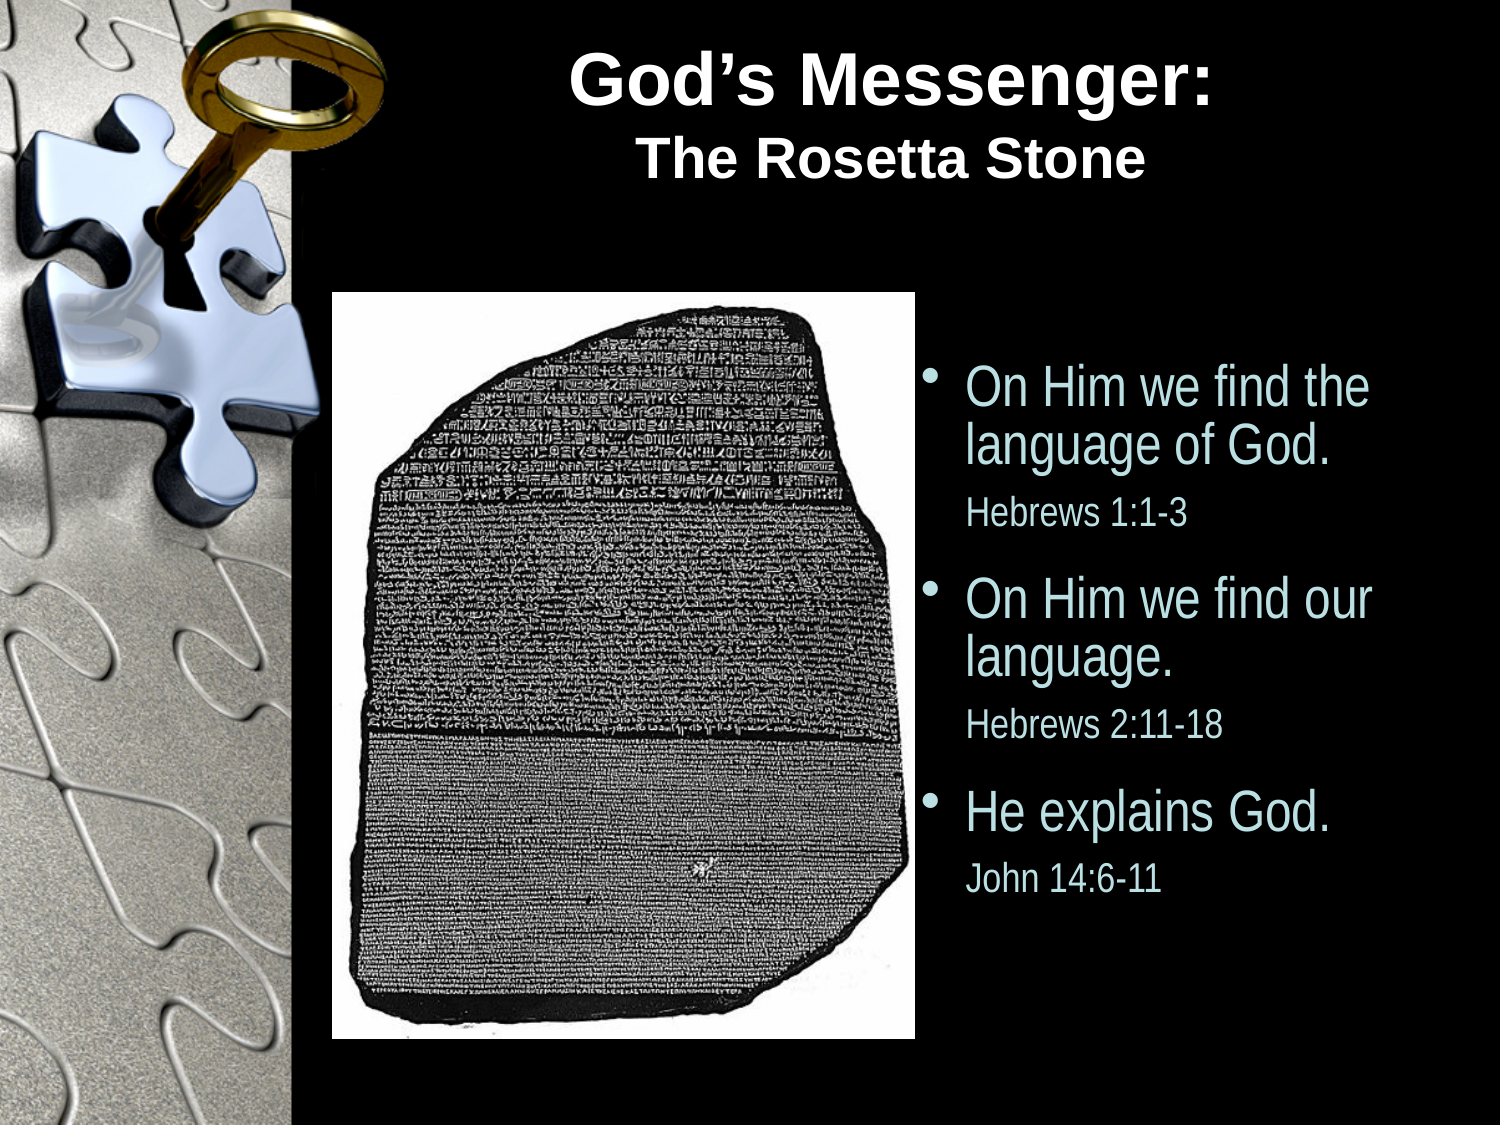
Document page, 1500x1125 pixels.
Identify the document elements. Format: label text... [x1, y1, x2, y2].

list On Him we find the language of God. Hebrews 1:1-3 On Him we find our language. Hebrews 2:11-18 He explains God. John 14:6-11 [918, 351, 1473, 953]
picture [0, 0, 1500, 1125]
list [332, 292, 915, 1039]
title God’s Messenger: The Rosetta Stone [300, 24, 1483, 197]
